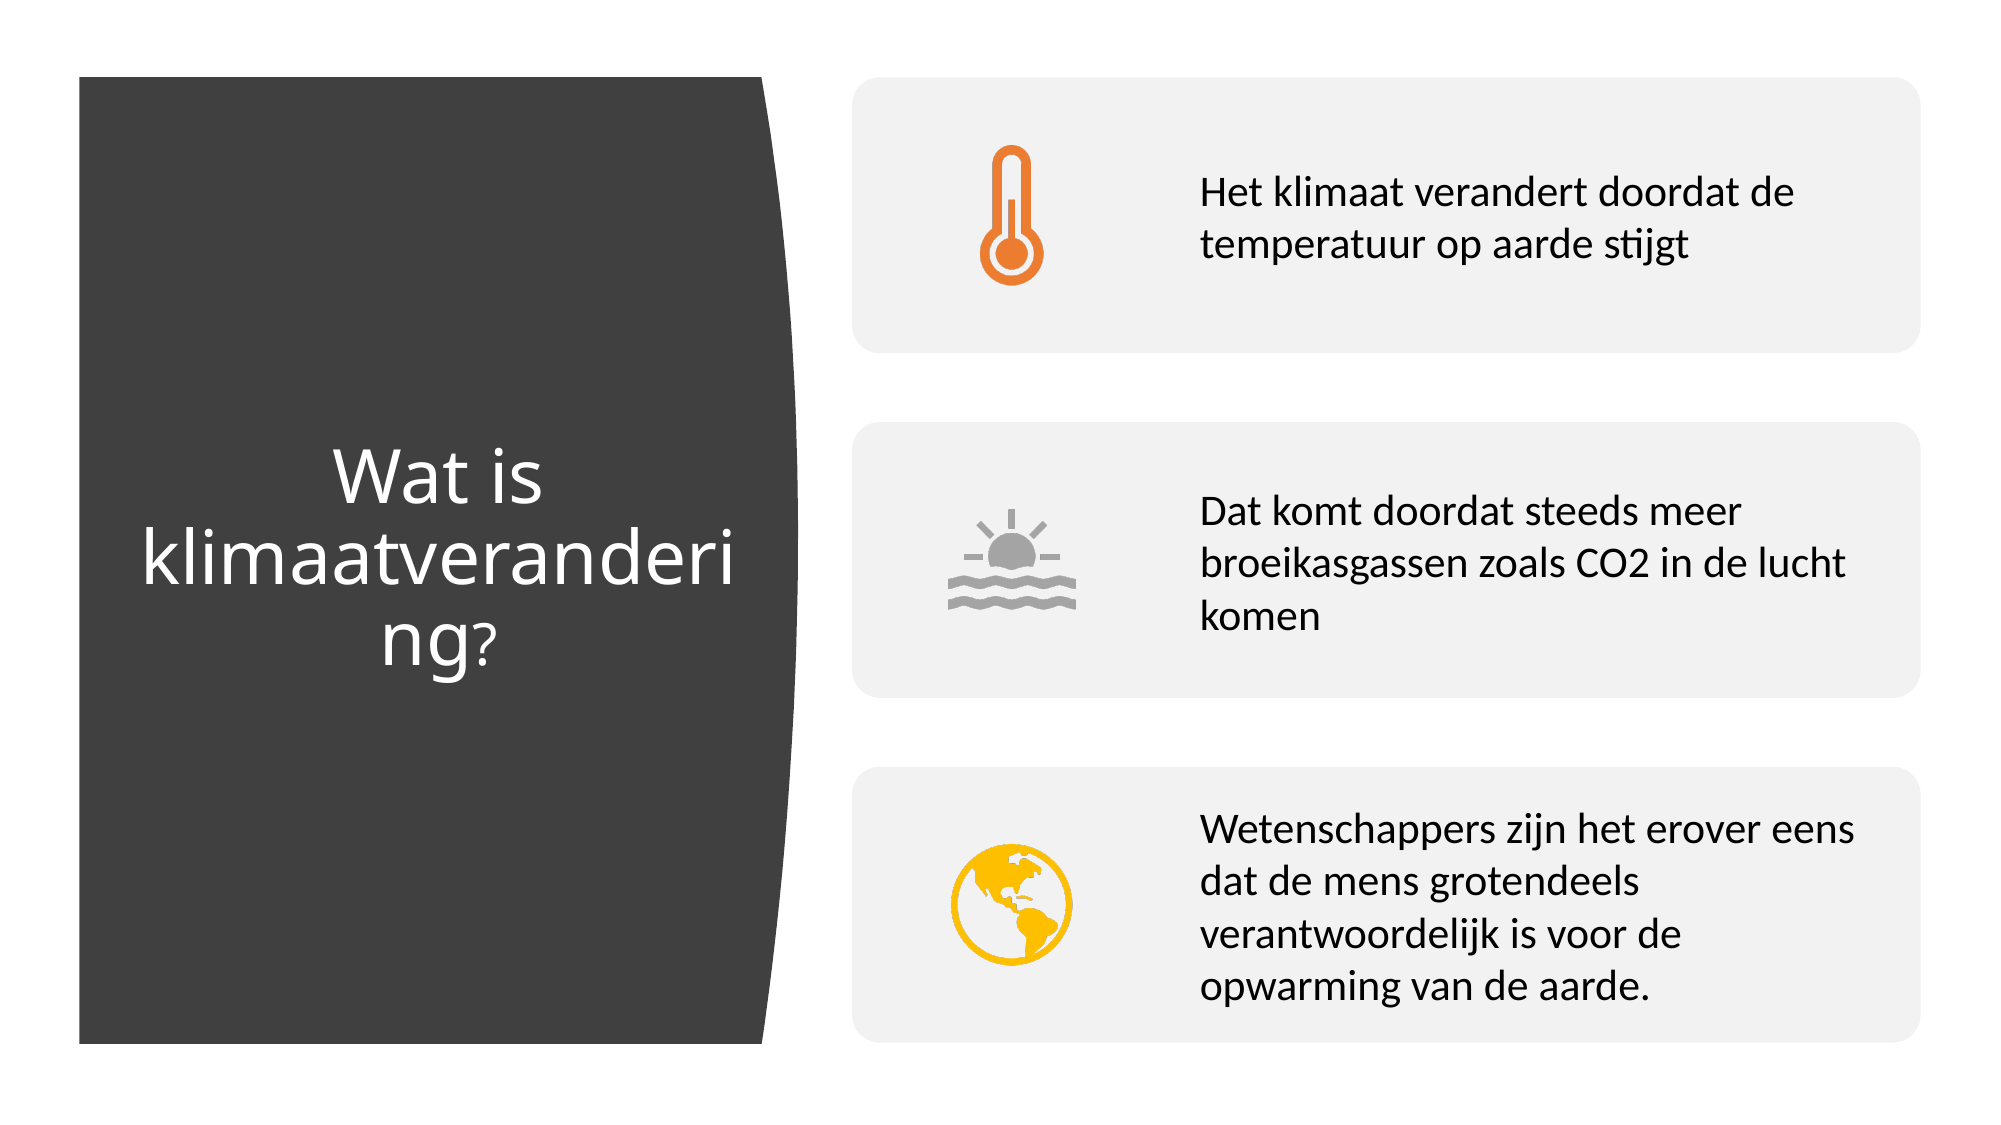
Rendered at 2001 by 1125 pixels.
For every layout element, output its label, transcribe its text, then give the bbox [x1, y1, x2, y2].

title Wat is klimaatverandering? [110, 166, 767, 954]
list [852, 77, 1921, 1043]
text_box [78, 76, 800, 1045]
